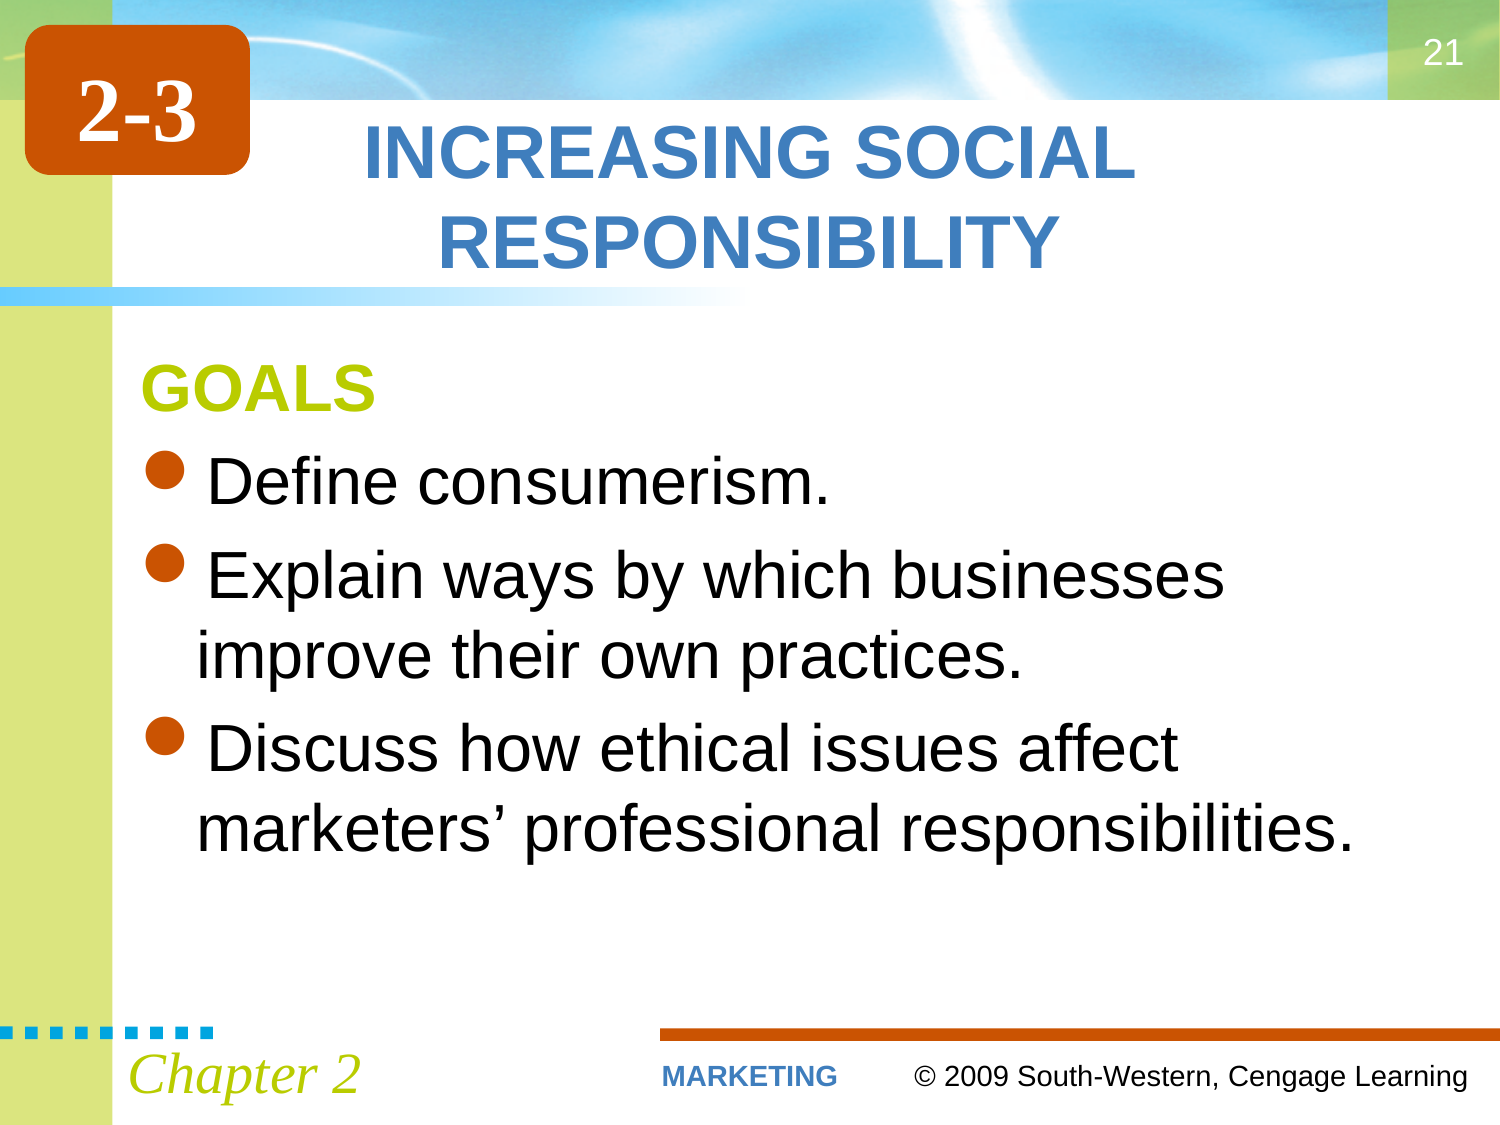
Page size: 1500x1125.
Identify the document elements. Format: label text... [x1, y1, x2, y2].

slide_number 21 [1387, 0, 1500, 101]
list GOALS Define consumerism. Explain ways by which businesses improve their own practices. Discuss how ethical issues affect marketers’ professional responsibilities. [124, 337, 1401, 1013]
title INCREASING SOCIAL RESPONSIBILITY [112, 99, 1388, 288]
footer Chapter 2 [112, 1012, 638, 1113]
text_box 2-3 [24, 24, 250, 175]
